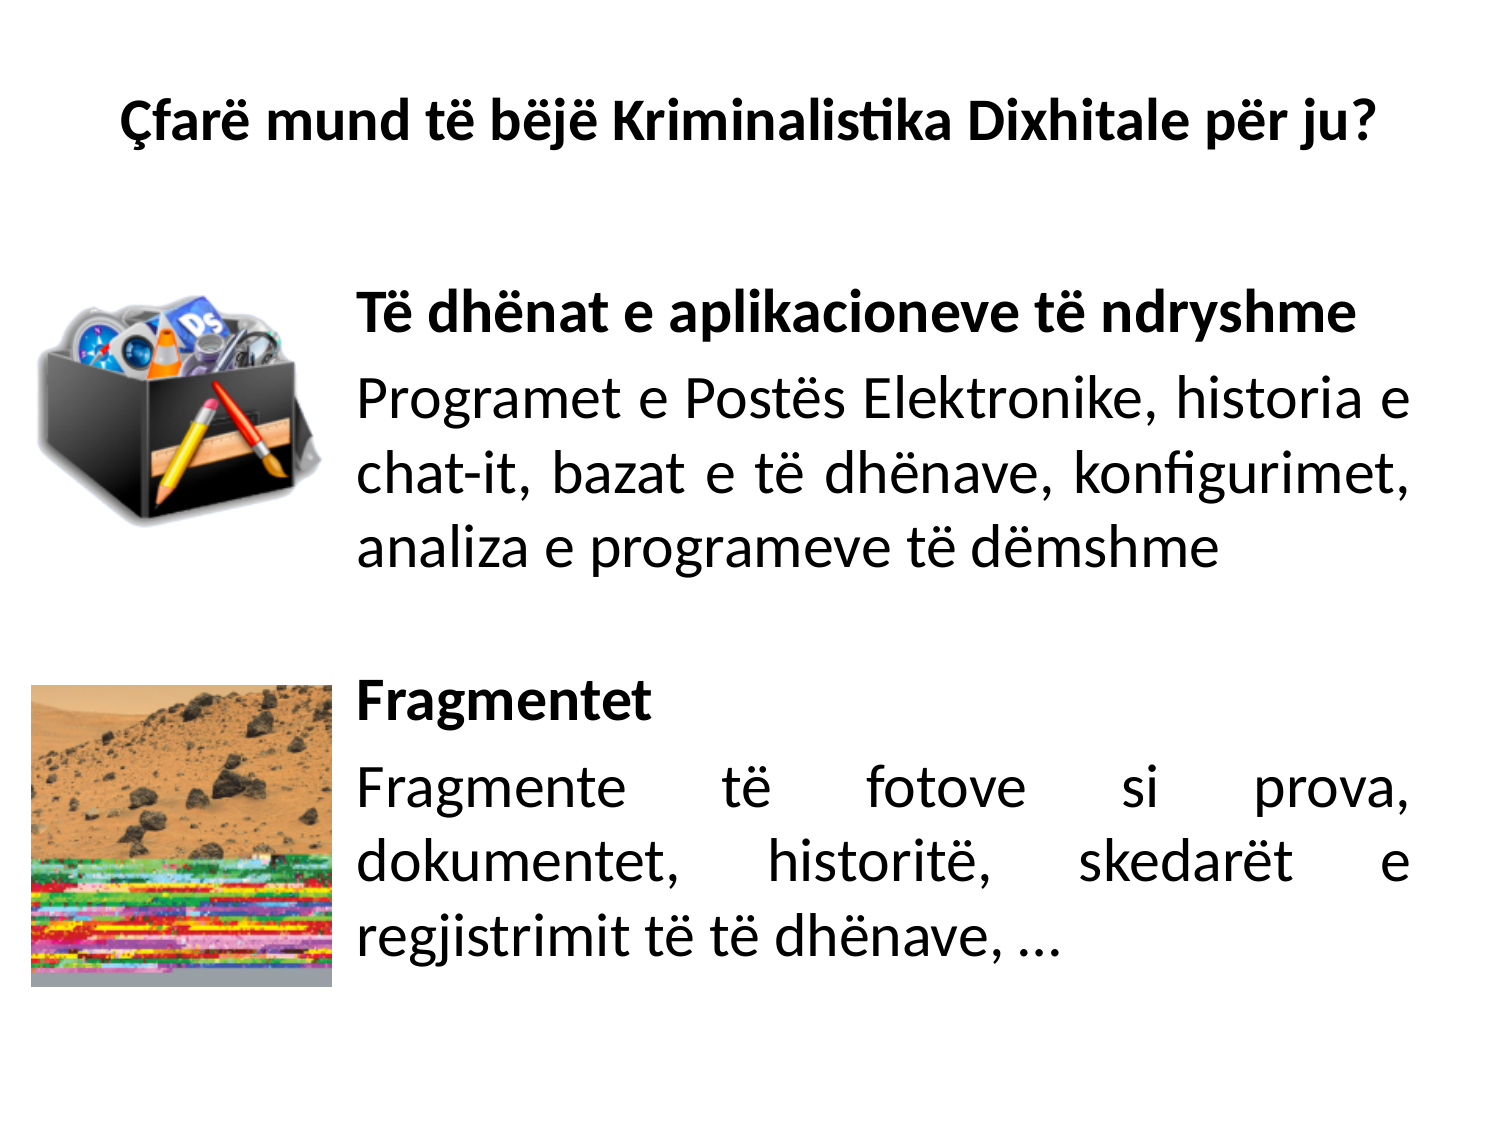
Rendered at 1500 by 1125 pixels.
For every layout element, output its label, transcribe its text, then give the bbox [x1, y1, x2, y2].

title Çfarë mund të bëjë Kriminalistika Dixhitale për ju? [75, 45, 1425, 188]
picture [30, 685, 332, 987]
picture [30, 276, 340, 534]
list Të dhënat e aplikacioneve të ndryshme Programet e Postës Elektronike, historia e chat-it, bazat e të dhënave, konfigurimet, analiza e programeve të dëmshme Fragmentet Fragmente të fotove si prova, dokumentet, historitë, skedarët e regjistrimit të të dhënave, … [341, 262, 1427, 1005]
